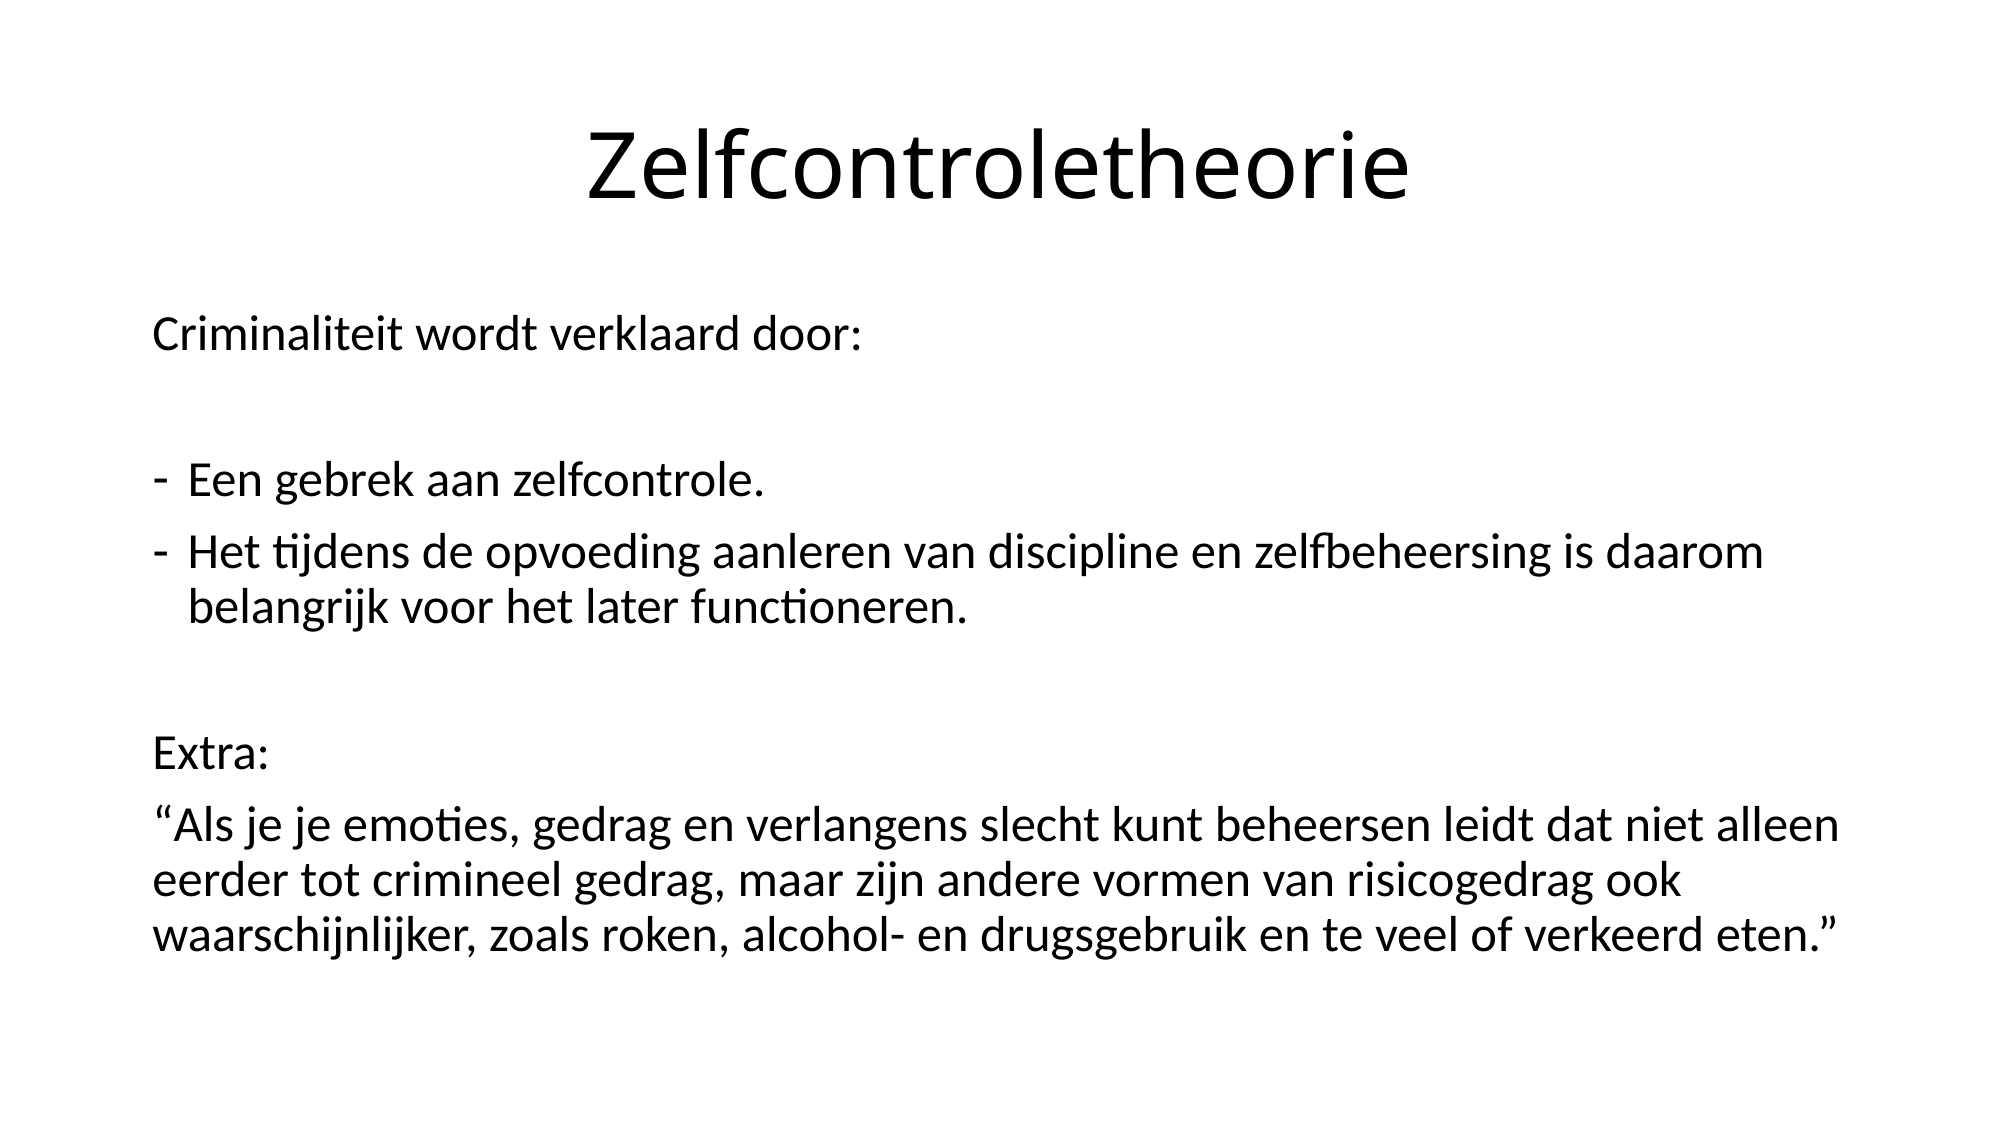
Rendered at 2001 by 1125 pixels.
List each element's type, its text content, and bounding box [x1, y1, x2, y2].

title Zelfcontroletheorie [137, 59, 1863, 278]
list Criminaliteit wordt verklaard door: Een gebrek aan zelfcontrole. Het tijdens de opvoeding aanleren van discipline en zelfbeheersing is daarom belangrijk voor het later functioneren. Extra: “Als je je emoties, gedrag en verlangens slecht kunt beheersen leidt dat niet alleen eerder tot crimineel gedrag, maar zijn andere vormen van risicogedrag ook waarschijnlijker, zoals roken, alcohol- en drugsgebruik en te veel of verkeerd eten.” [137, 299, 1863, 1014]
